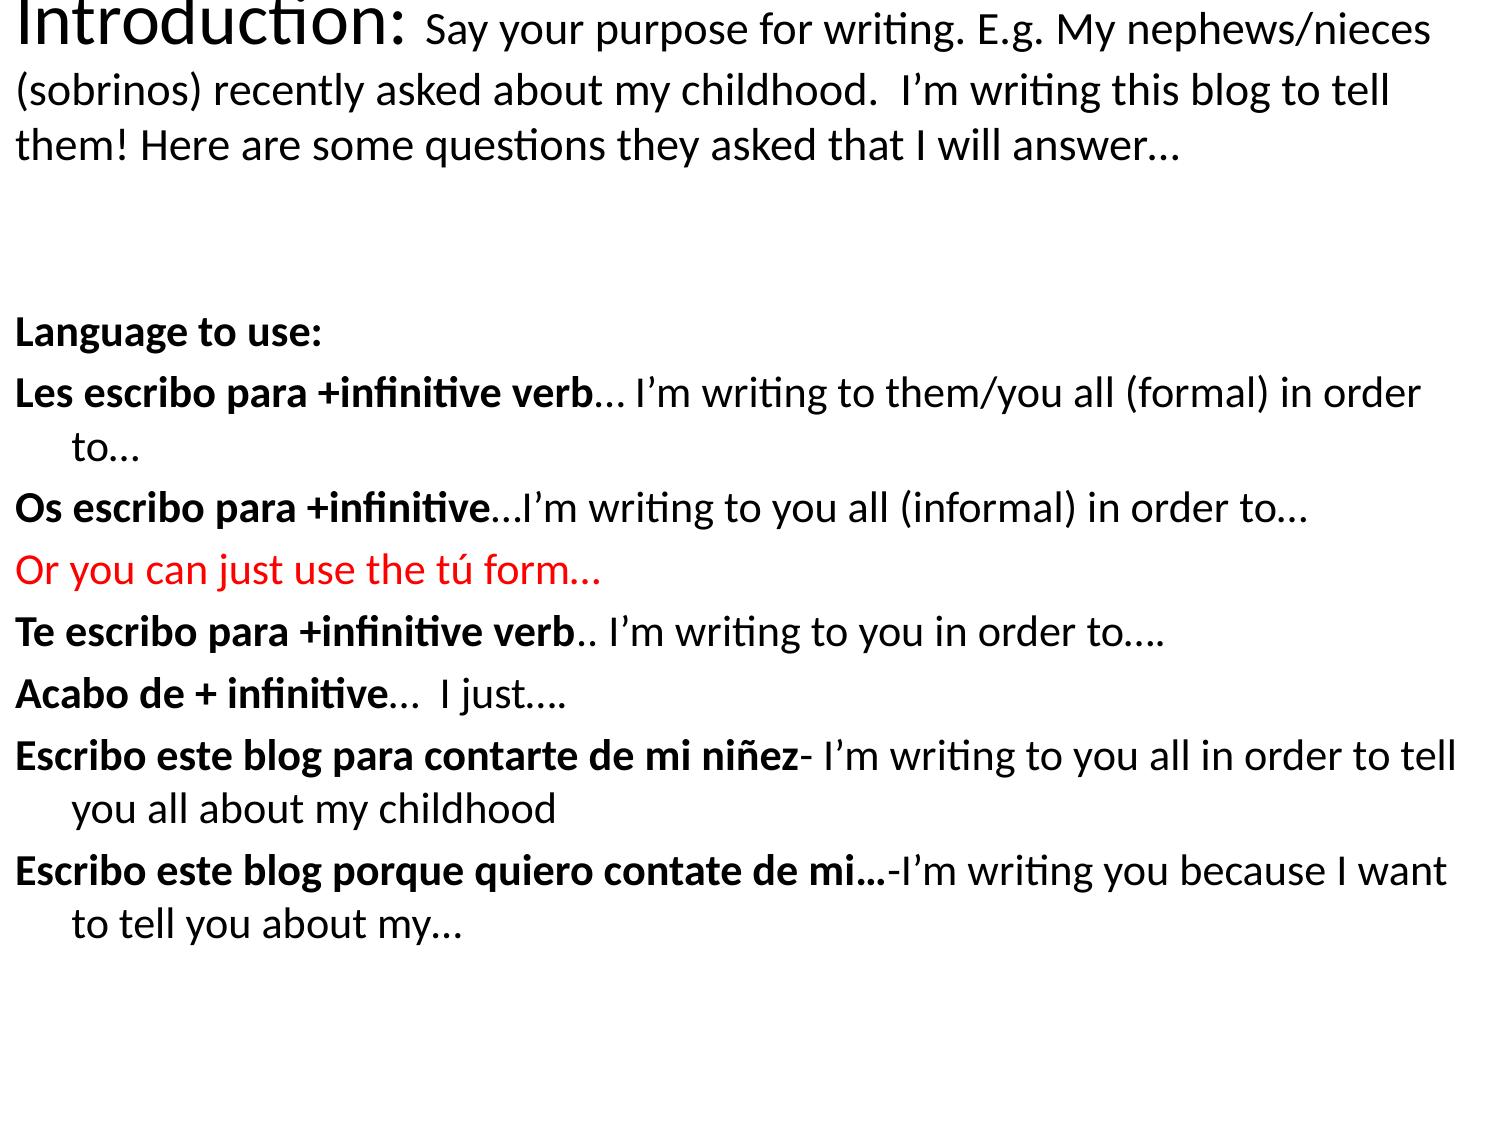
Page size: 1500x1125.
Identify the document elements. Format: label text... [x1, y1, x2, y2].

list Language to use: Les escribo para +infinitive verb… I’m writing to them/you all (formal) in order to… Os escribo para +infinitive…I’m writing to you all (informal) in order to… Or you can just use the tú form… Te escribo para +infinitive verb.. I’m writing to you in order to…. Acabo de + infinitive… I just…. Escribo este blog para contarte de mi niñez- I’m writing to you all in order to tell you all about my childhood Escribo este blog porque quiero contate de mi…-I’m writing you because I want to tell you about my… [0, 294, 1500, 1103]
title Introduction: Say your purpose for writing. E.g. My nephews/nieces (sobrinos) recently asked about my childhood. I’m writing this blog to tell them! Here are some questions they asked that I will answer… [0, 0, 1500, 294]
